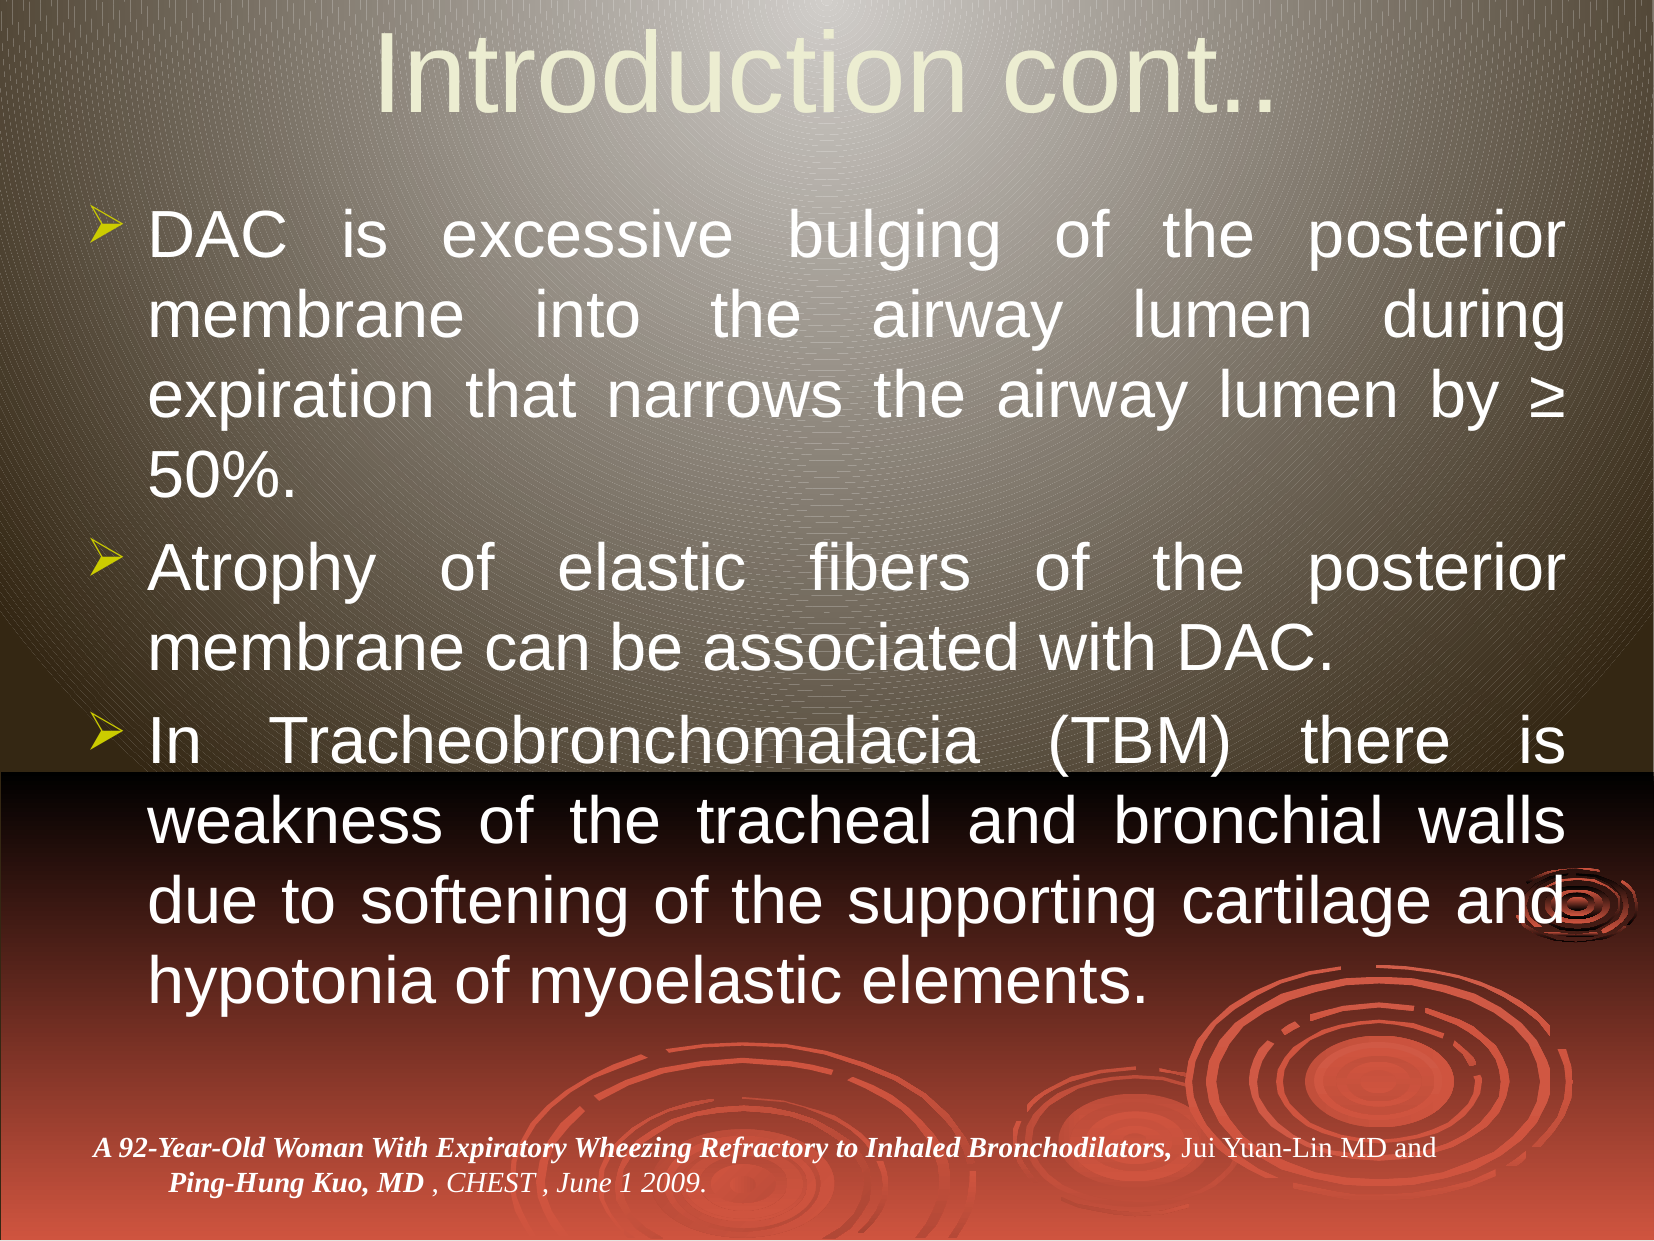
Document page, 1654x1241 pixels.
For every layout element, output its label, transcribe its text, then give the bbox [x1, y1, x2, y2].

title Introduction cont.. [82, 1, 1572, 133]
text_box A 92-Year-Old Woman With Expiratory Wheezing Refractory to Inhaled Bronchodilators, Jui Yuan-Lin MD and Ping-Hung Kuo, MD , CHEST , June 1 2009. [76, 1119, 1510, 1207]
list DAC is excessive bulging of the posterior membrane into the airway lumen during expiration that narrows the airway lumen by ≥ 50%. Atrophy of elastic fibers of the posterior membrane can be associated with DAC. In Tracheobronchomalacia (TBM) there is weakness of the tracheal and bronchial walls due to softening of the supporting cartilage and hypotonia of myoelastic elements. [69, 182, 1585, 1241]
